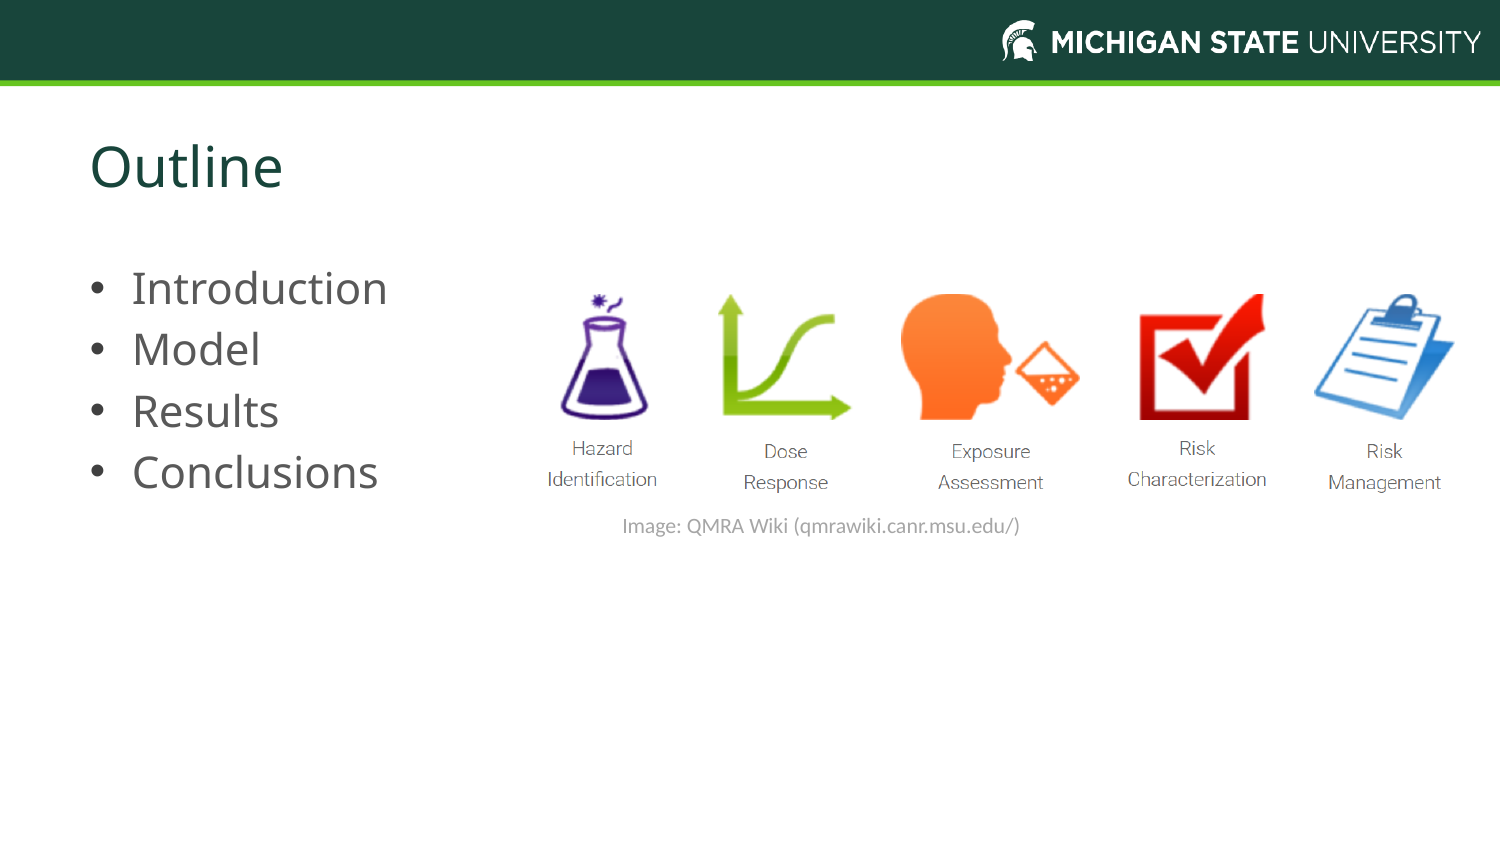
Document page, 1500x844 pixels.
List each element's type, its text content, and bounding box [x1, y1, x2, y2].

text_box Image: QMRA Wiki (qmrawiki.canr.msu.edu/) [607, 515, 1470, 546]
picture [533, 273, 1471, 508]
list Introduction Model Results Conclusions [75, 253, 724, 782]
title Outline [75, 123, 1425, 232]
